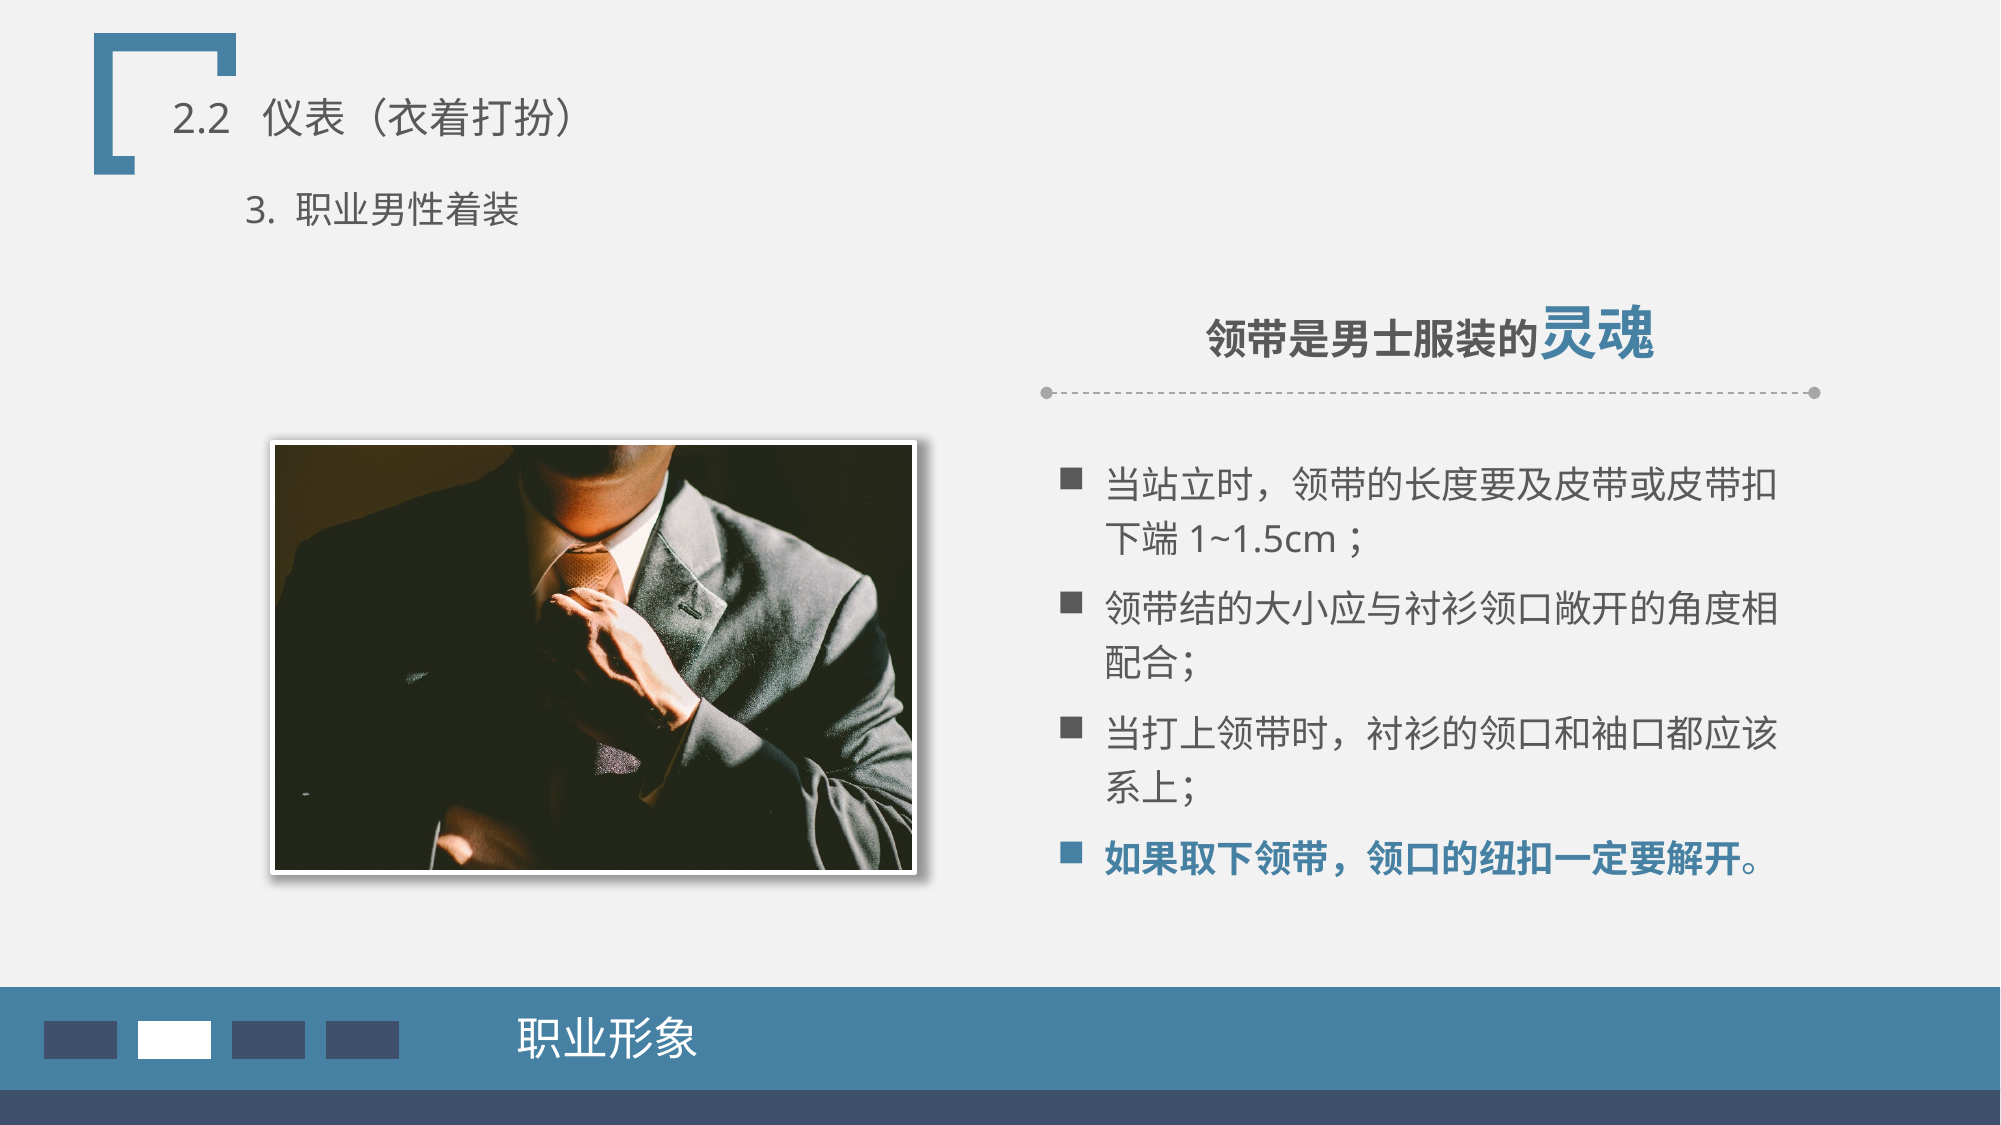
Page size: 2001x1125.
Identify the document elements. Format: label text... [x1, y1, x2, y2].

picture [274, 444, 913, 871]
text_box 领带是男士服装的灵魂 [1046, 254, 1815, 374]
text_box 3. 职业男性着装 [230, 179, 913, 239]
text_box 2.2 仪表（衣着打扮） [157, 84, 747, 150]
text_box 当站立时，领带的长度要及皮带或皮带扣下端1~1.5cm； 领带结的大小应与衬衫领口敞开的角度相配合； 当打上领带时，衬衫的领口和袖口都应该系上； 如果取下领带，领口的纽扣一定要解开。 [1042, 444, 1807, 888]
